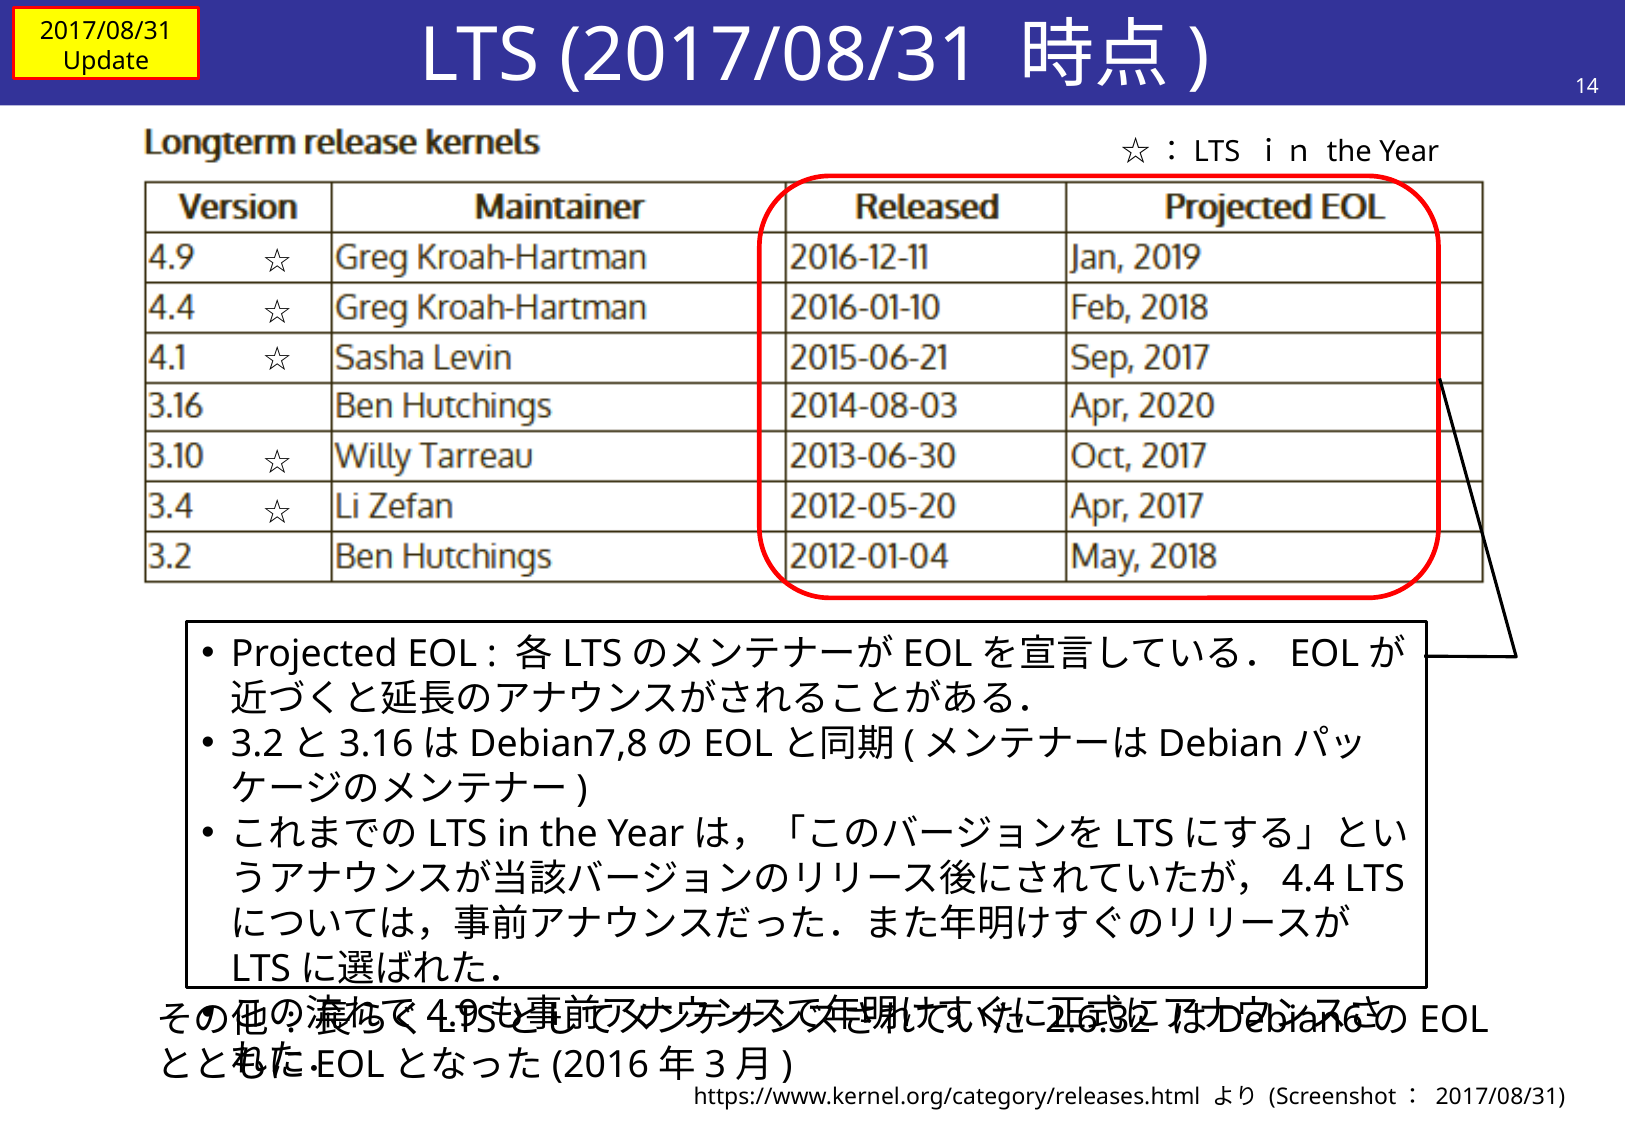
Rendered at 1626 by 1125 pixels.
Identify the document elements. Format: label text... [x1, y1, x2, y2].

text_box https://www.kernel.org/category/releases.html より (Screenshot： 2017/08/31) [678, 1074, 1581, 1117]
text_box その他 : 長らくLTSとしてメンテナンスされていた 2.6.32 はDebian6のEOL とともにEOLとなった(2016年3月) [141, 987, 1504, 1093]
text_box Projected EOL : 各LTSのメンテナーがEOLを宣言している．EOLが近づくと延長のアナウンスがされることがある． 3.2と3.16はDebian7,8のEOLと同期(メンテナーはDebianパッケージのメンテナー) これまでのLTS in the Yearは，「このバージョンをLTSにする」というアナウンスが当該バージョンのリリース後にされていたが，4.4 LTSについては，事前アナウンスだった．また年明けすぐのリリースがLTSに選ばれた． この流れで4.9も事前アナウンスで年明けすぐに正式にアナウンスされた． [186, 603, 1517, 987]
slide_number 14 [1522, 65, 1614, 105]
title LTS (2017/08/31 時点) [83, 0, 1546, 102]
text_box 2017/08/31 Update [13, 7, 199, 79]
picture [124, 120, 1501, 599]
